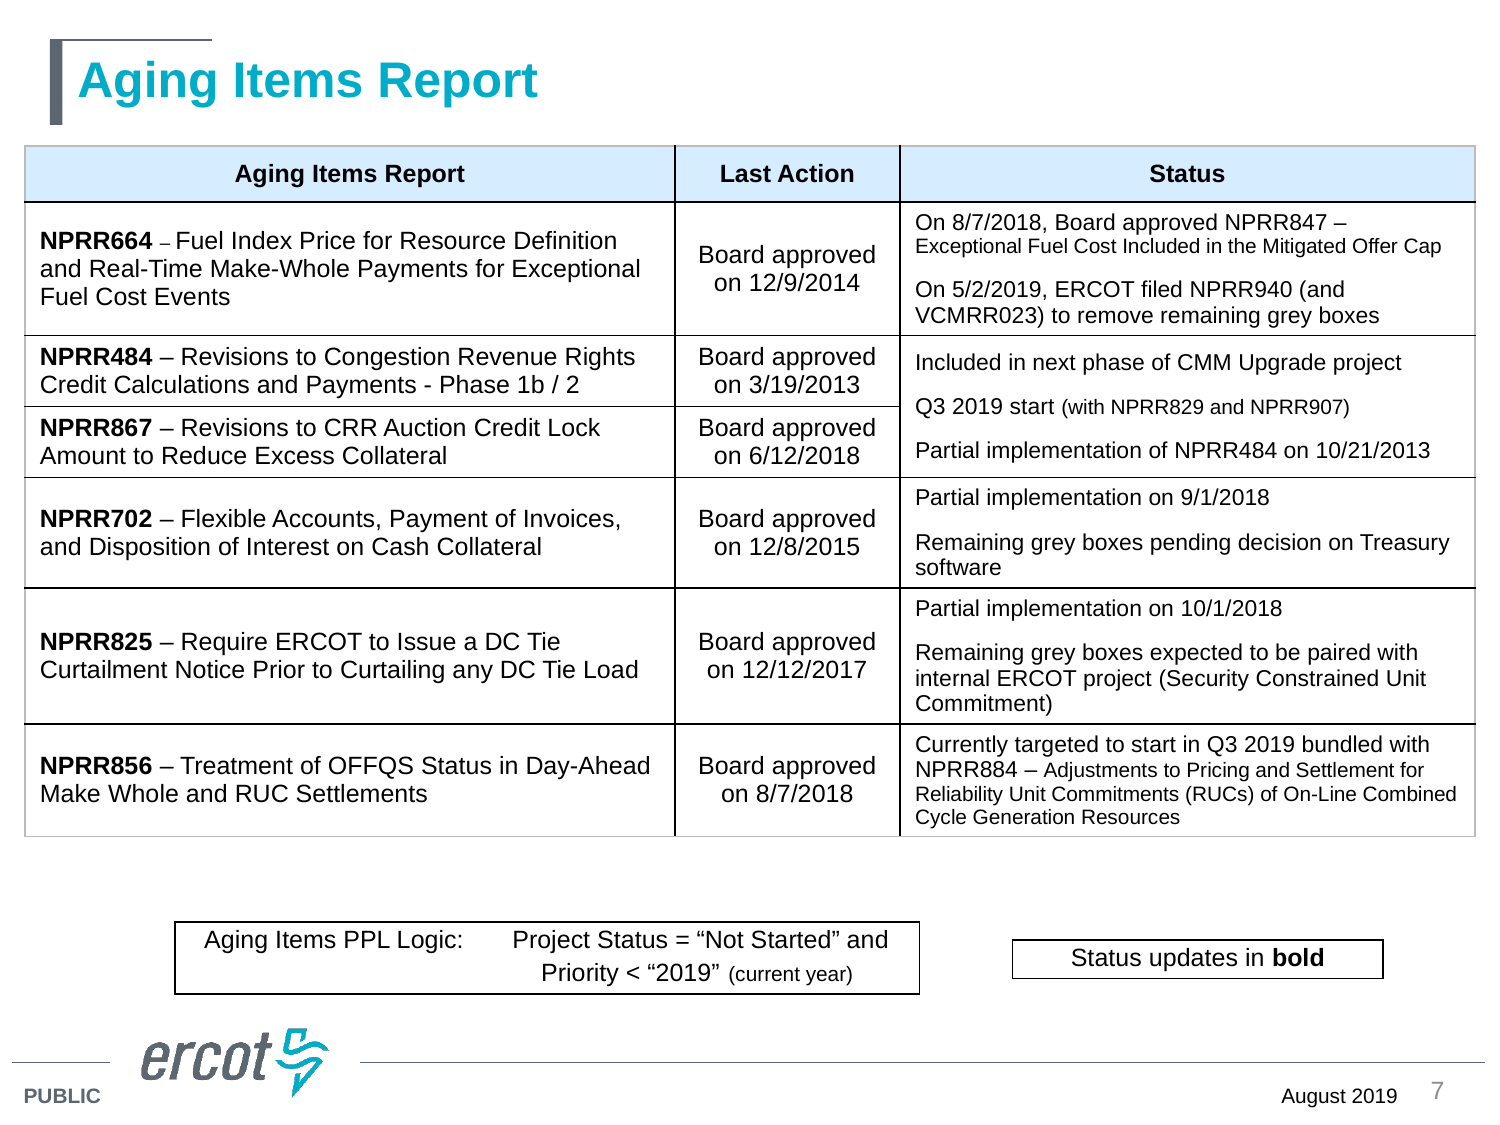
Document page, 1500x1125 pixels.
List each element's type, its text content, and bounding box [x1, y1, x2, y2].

slide_number 7 [1400, 1071, 1476, 1107]
table_cell Board approved on 12/8/2015 [676, 478, 899, 587]
table_cell On 8/7/2018, Board approved NPRR847 – Exceptional Fuel Cost Included in the Mitigated Offer Cap On 5/2/2019, ERCOT filed NPRR940 (and VCMRR023) to remove remaining grey boxes [901, 203, 1474, 335]
table_cell Board approved on 12/9/2014 [676, 203, 899, 335]
title Aging Items Report [62, 39, 775, 125]
table_cell NPRR867 – Revisions to CRR Auction Credit Lock Amount to Reduce Excess Collateral [26, 407, 674, 477]
table_header Last Action [676, 147, 899, 201]
table_cell NPRR702 – Flexible Accounts, Payment of Invoices, and Disposition of Interest on Cash Collateral [26, 478, 674, 587]
table_cell Board approved on 3/19/2013 [676, 336, 899, 406]
table_cell Board approved on 12/12/2017 [676, 589, 899, 723]
text_box Aging Items PPL Logic: Project Status = “Not Started” and Priority < “2019” (current year) [174, 921, 920, 995]
table_cell NPRR856 – Treatment of OFFQS Status in Day-Ahead Make Whole and RUC Settlements [26, 725, 674, 836]
text_box Status updates in bold [1012, 939, 1384, 979]
table_header Aging Items Report [26, 147, 674, 201]
table_cell Included in next phase of CMM Upgrade project Q3 2019 start (with NPRR829 and NPRR907) Partial implementation of NPRR484 on 10/21/2013 [901, 336, 1474, 477]
table_cell NPRR825 – Require ERCOT to Issue a DC Tie Curtailment Notice Prior to Curtailing any DC Tie Load [26, 589, 674, 723]
table_header Status [901, 147, 1474, 201]
table_cell NPRR484 – Revisions to Congestion Revenue Rights Credit Calculations and Payments - Phase 1b / 2 [26, 336, 674, 406]
table_cell NPRR664 – Fuel Index Price for Resource Definition and Real-Time Make-Whole Payments for Exceptional Fuel Cost Events [26, 203, 674, 335]
table_cell Partial implementation on 10/1/2018 Remaining grey boxes expected to be paired with internal ERCOT project (Security Constrained Unit Commitment) [901, 589, 1474, 723]
picture [137, 1024, 332, 1100]
table_cell Board approved on 8/7/2018 [676, 725, 899, 836]
table_cell Currently targeted to start in Q3 2019 bundled with NPRR884 – Adjustments to Pricing and Settlement for Reliability Unit Commitments (RUCs) of On-Line Combined Cycle Generation Resources [901, 725, 1474, 836]
table_cell Partial implementation on 9/1/2018 Remaining grey boxes pending decision on Treasury software [901, 478, 1474, 587]
table_cell Board approved on 6/12/2018 [676, 407, 899, 477]
